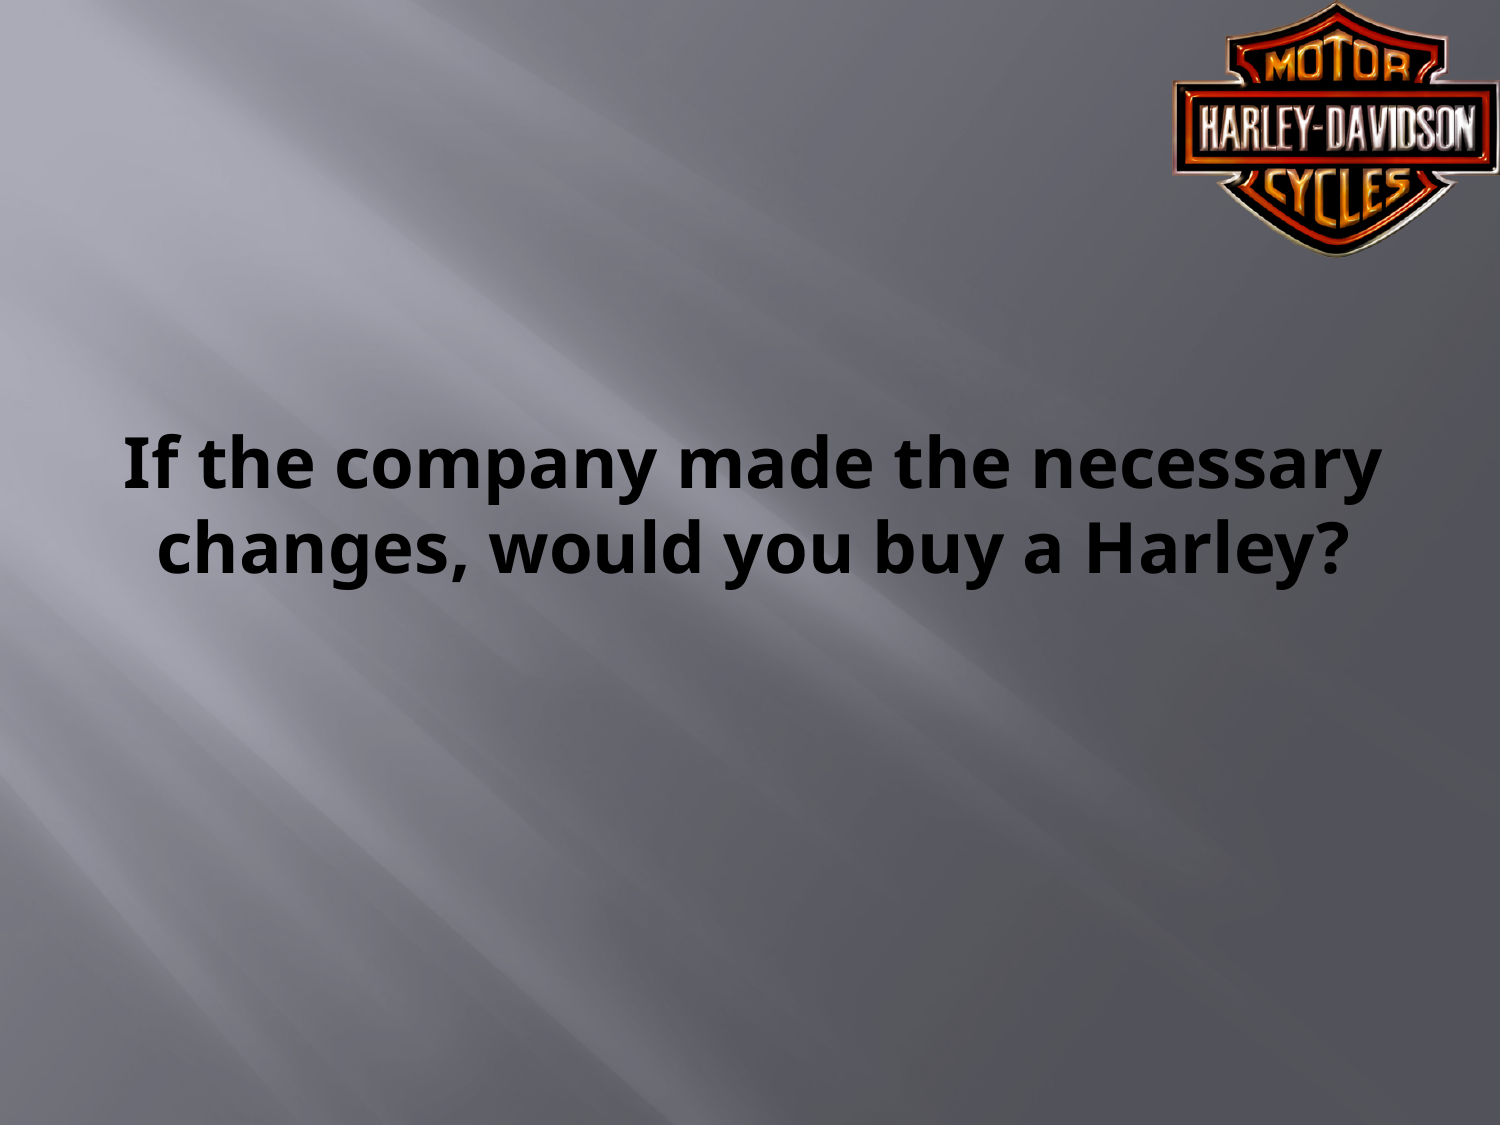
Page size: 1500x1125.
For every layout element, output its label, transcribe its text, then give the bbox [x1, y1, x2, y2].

picture [1172, 0, 1500, 258]
title If the company made the necessary changes, would you buy a Harley? [53, 408, 1455, 597]
